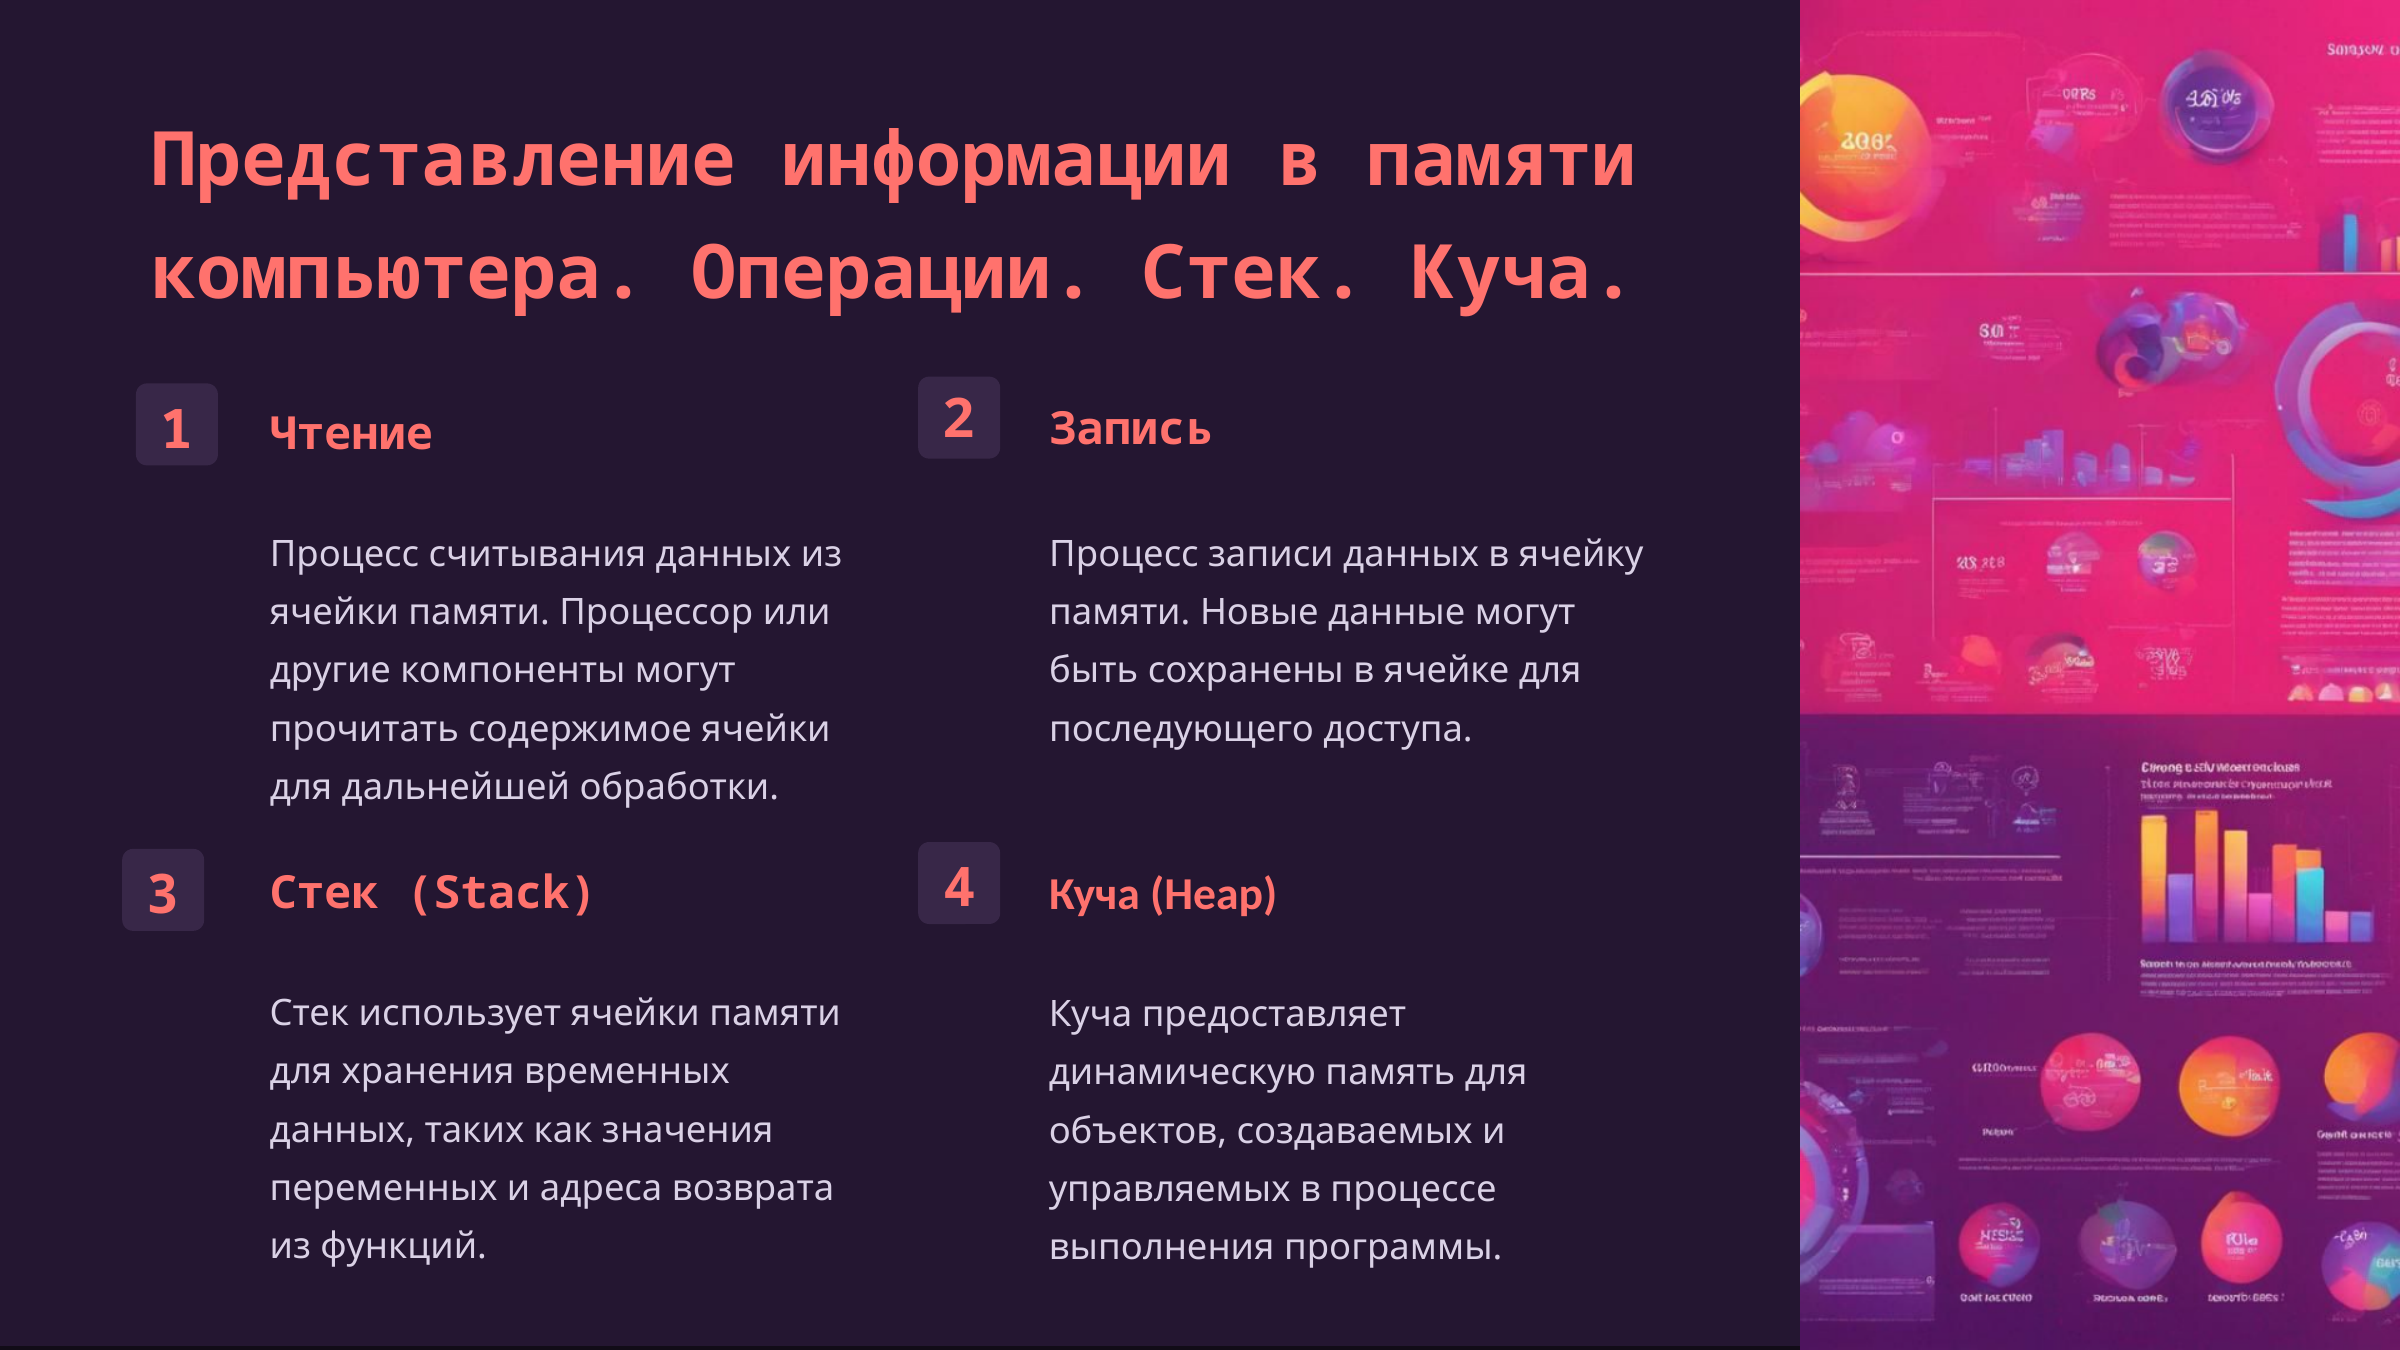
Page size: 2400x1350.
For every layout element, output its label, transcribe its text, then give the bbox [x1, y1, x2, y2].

text_box Чтение [254, 394, 882, 509]
text_box 4 [946, 841, 974, 911]
text_box Куча предоставляет динамическую память для объектов, создаваемых и управляемых в процессе выполнения программы. [1034, 968, 1661, 1273]
text_box [0, 1346, 1799, 1350]
text_box Куча (Heap) [1034, 854, 1661, 968]
text_box Запись [1034, 389, 1461, 446]
text_box [918, 842, 1001, 925]
text_box [135, 383, 218, 466]
text_box Процесс считывания данных из ячейки памяти. Процессор или другие компоненты могут прочитать содержимое ячейки для дальнейшей обработки. [255, 507, 882, 812]
text_box [122, 848, 205, 931]
picture [1799, 0, 2400, 1350]
text_box Стек (Stack) [255, 853, 882, 967]
text_box Представление информации в памяти компьютера. Операции. Стек. Куча. [136, 78, 1664, 307]
text_box 2 [945, 372, 973, 441]
text_box Cтек использует ячейки памяти для хранения временных данных, таких как значения переменных и адреса возврата из функций. [254, 967, 882, 1271]
text_box 1 [163, 383, 191, 452]
text_box [918, 376, 1001, 459]
text_box [0, 0, 1799, 1346]
text_box Процесс записи данных в ячейку памяти. Новые данные могут быть сохранены в ячейке для последующего доступа. [1034, 507, 1661, 741]
text_box 3 [149, 848, 177, 918]
